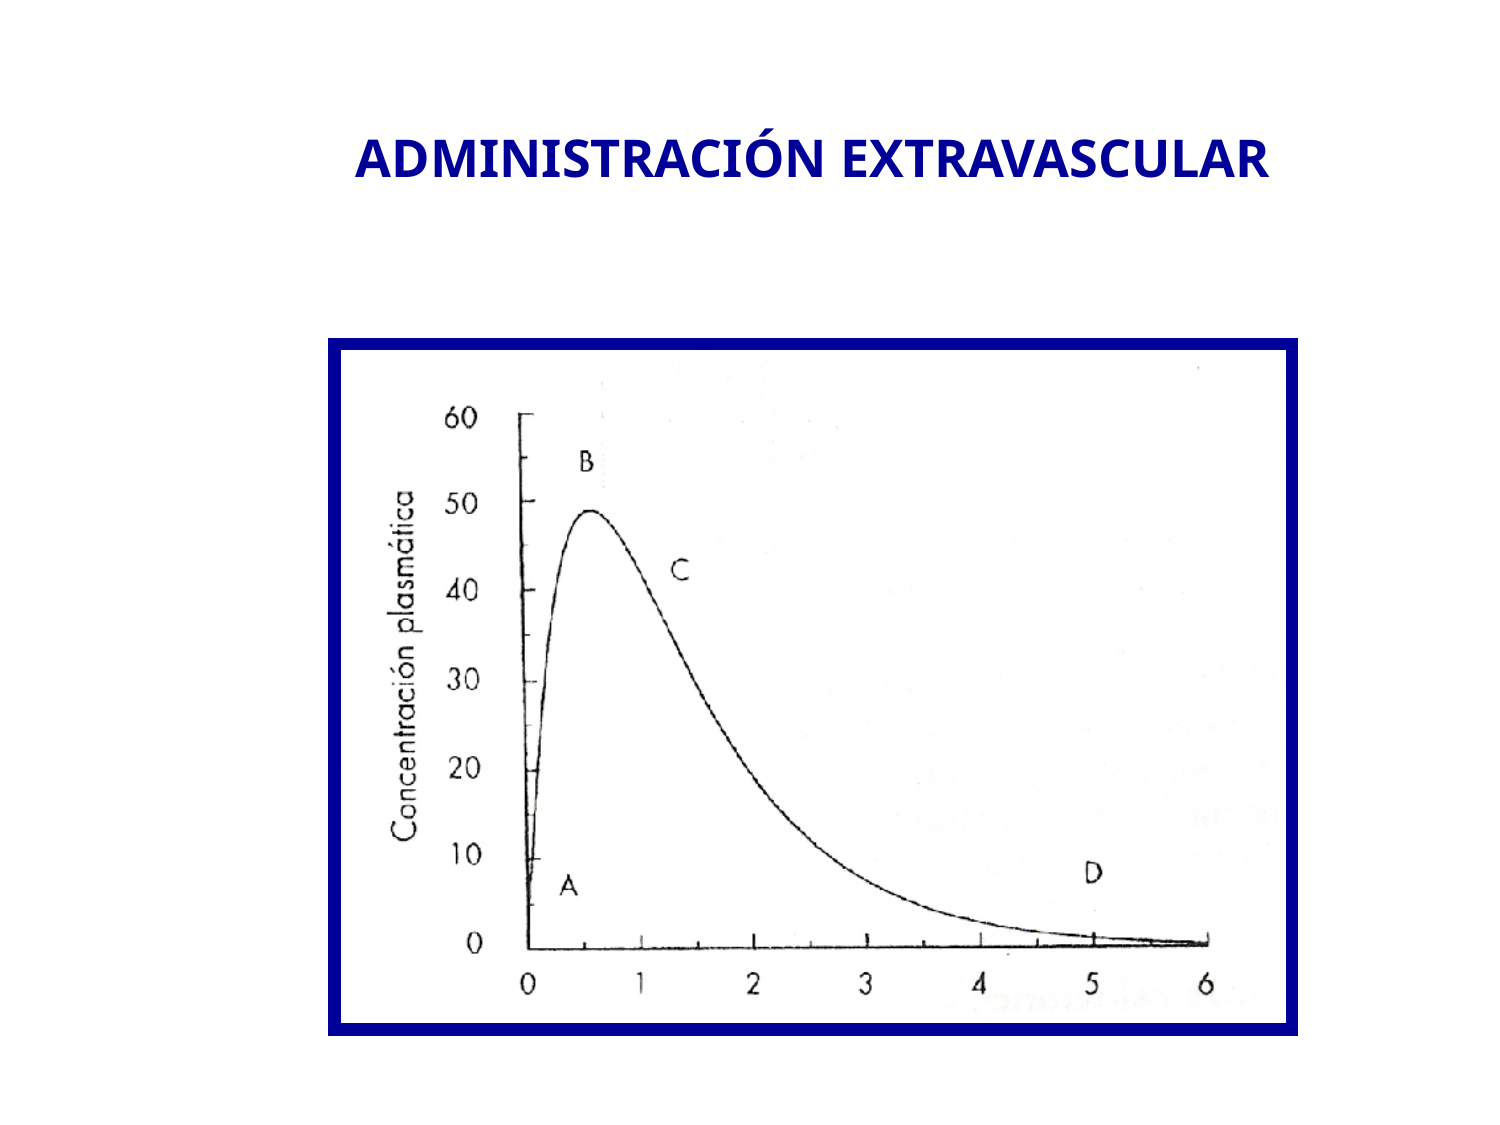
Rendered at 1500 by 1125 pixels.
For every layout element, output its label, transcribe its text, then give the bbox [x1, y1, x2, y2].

picture [340, 349, 1286, 1024]
title ADMINISTRACIÓN EXTRAVASCULAR [238, 30, 1389, 282]
